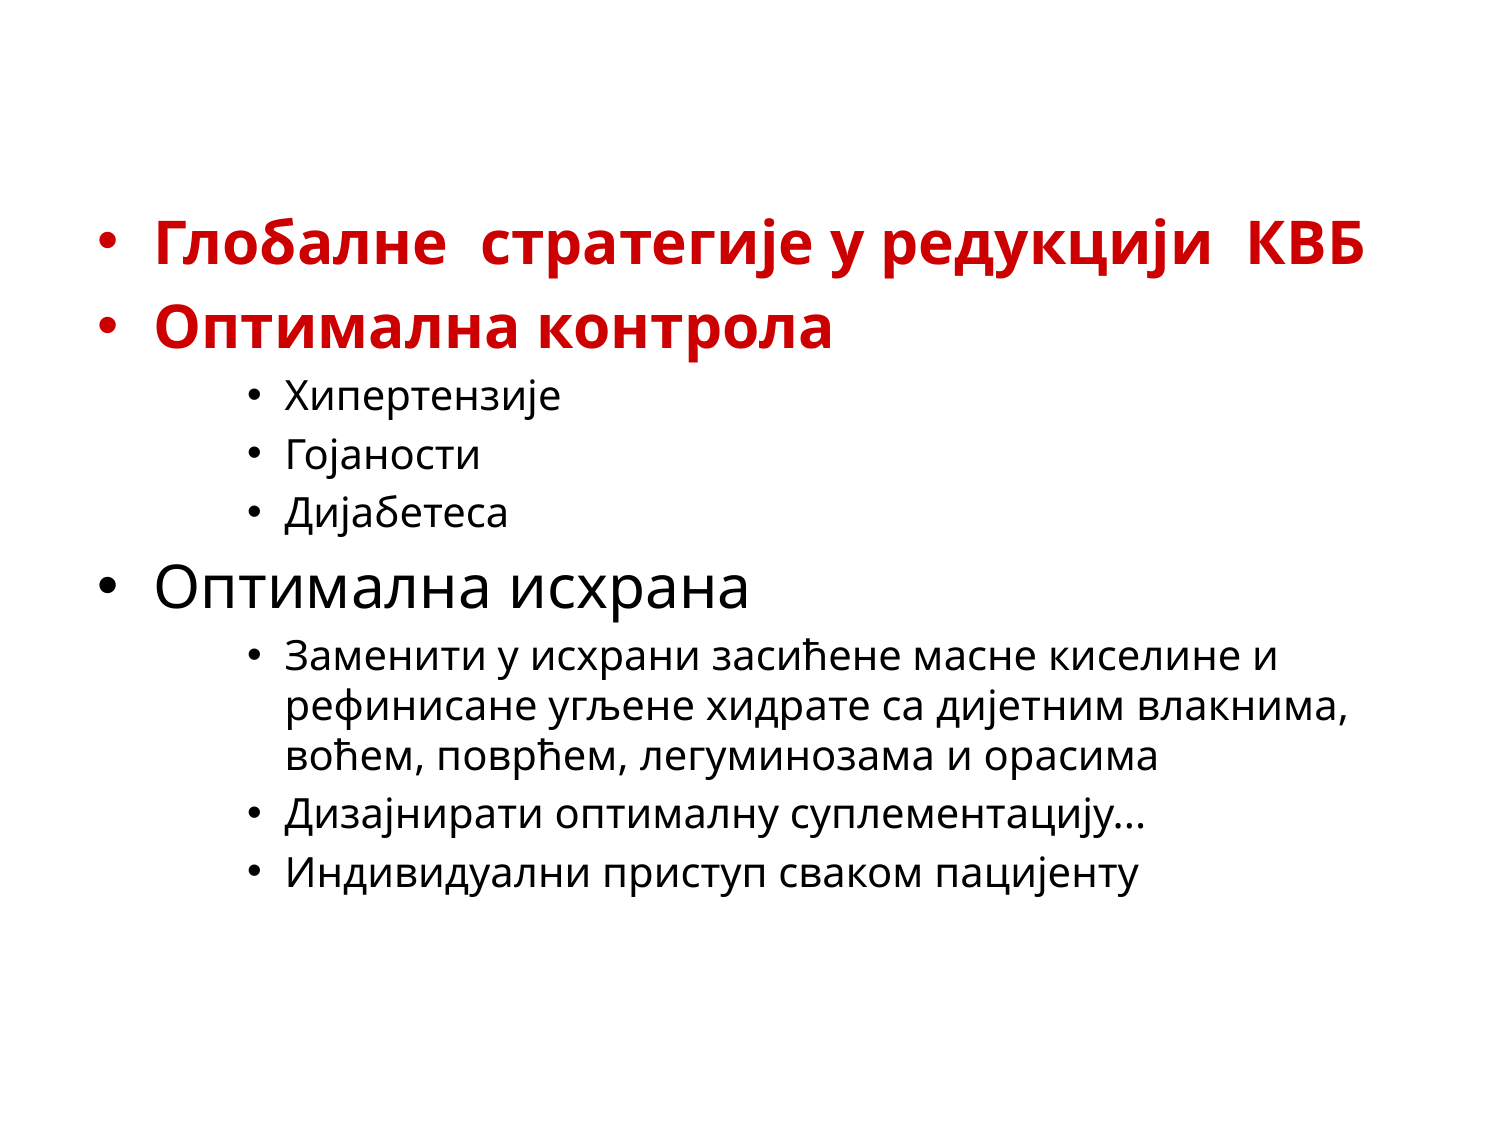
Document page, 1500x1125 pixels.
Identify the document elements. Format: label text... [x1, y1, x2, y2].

list Глобалне стратегије у редукцији КВБ Оптимална контрола Хипертензије Гојаности Дијабетеса Оптимална исхрана Заменити у исхрани засићене масне киселине и рефинисане угљене хидрате са дијетним влакнима, воћем, поврћем, легуминозама и орасима Дизајнирати оптималну суплементацију... Индивидуални приступ сваком пацијенту [82, 196, 1432, 1001]
